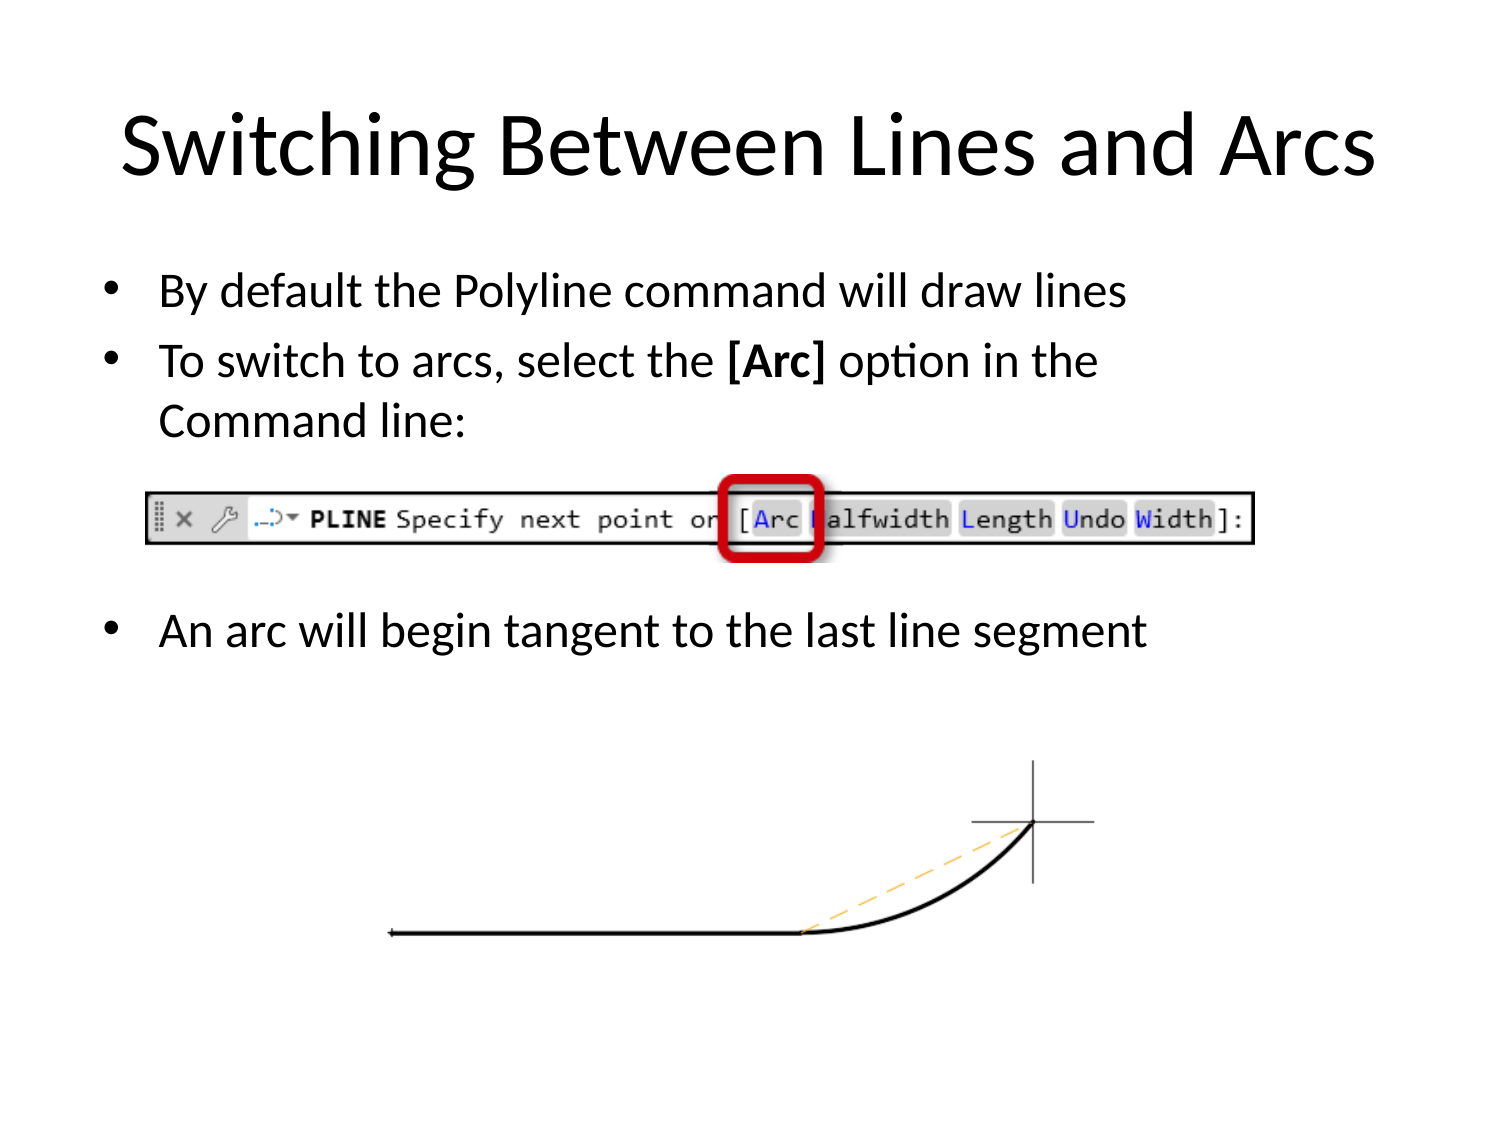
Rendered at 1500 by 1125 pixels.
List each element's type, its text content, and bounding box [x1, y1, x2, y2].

picture [145, 474, 1255, 563]
picture [374, 749, 1126, 955]
list By default the Polyline command will draw lines To switch to arcs, select the [Arc] option in the Command line: An arc will begin tangent to the last line segment [87, 249, 1313, 950]
title Switching Between Lines and Arcs [75, 45, 1425, 233]
